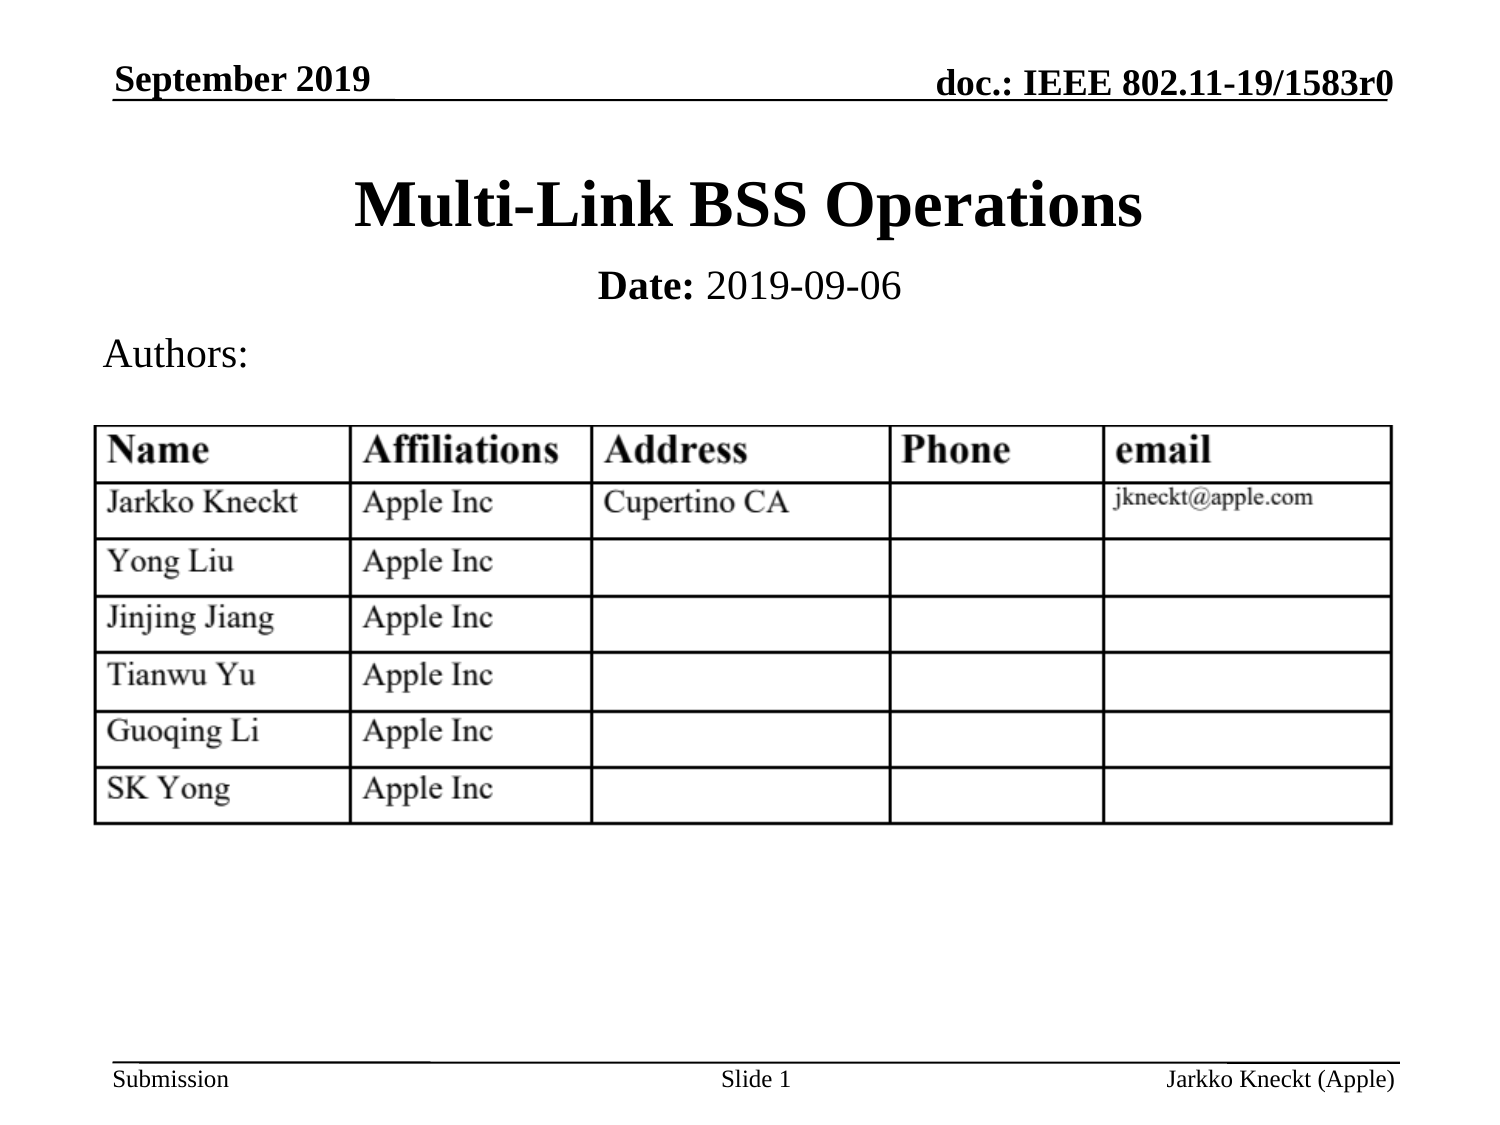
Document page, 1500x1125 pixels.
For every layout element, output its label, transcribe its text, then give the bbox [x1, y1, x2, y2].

footer Jarkko Kneckt (Apple) [902, 1061, 1402, 1093]
text_box Authors: [87, 318, 325, 381]
title Multi-Link BSS Operations [112, 112, 1388, 249]
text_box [80, 424, 1420, 869]
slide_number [114, 54, 493, 100]
list Date: 2019-09-06 [112, 249, 1388, 316]
slide_number Slide 1 [712, 1061, 800, 1123]
